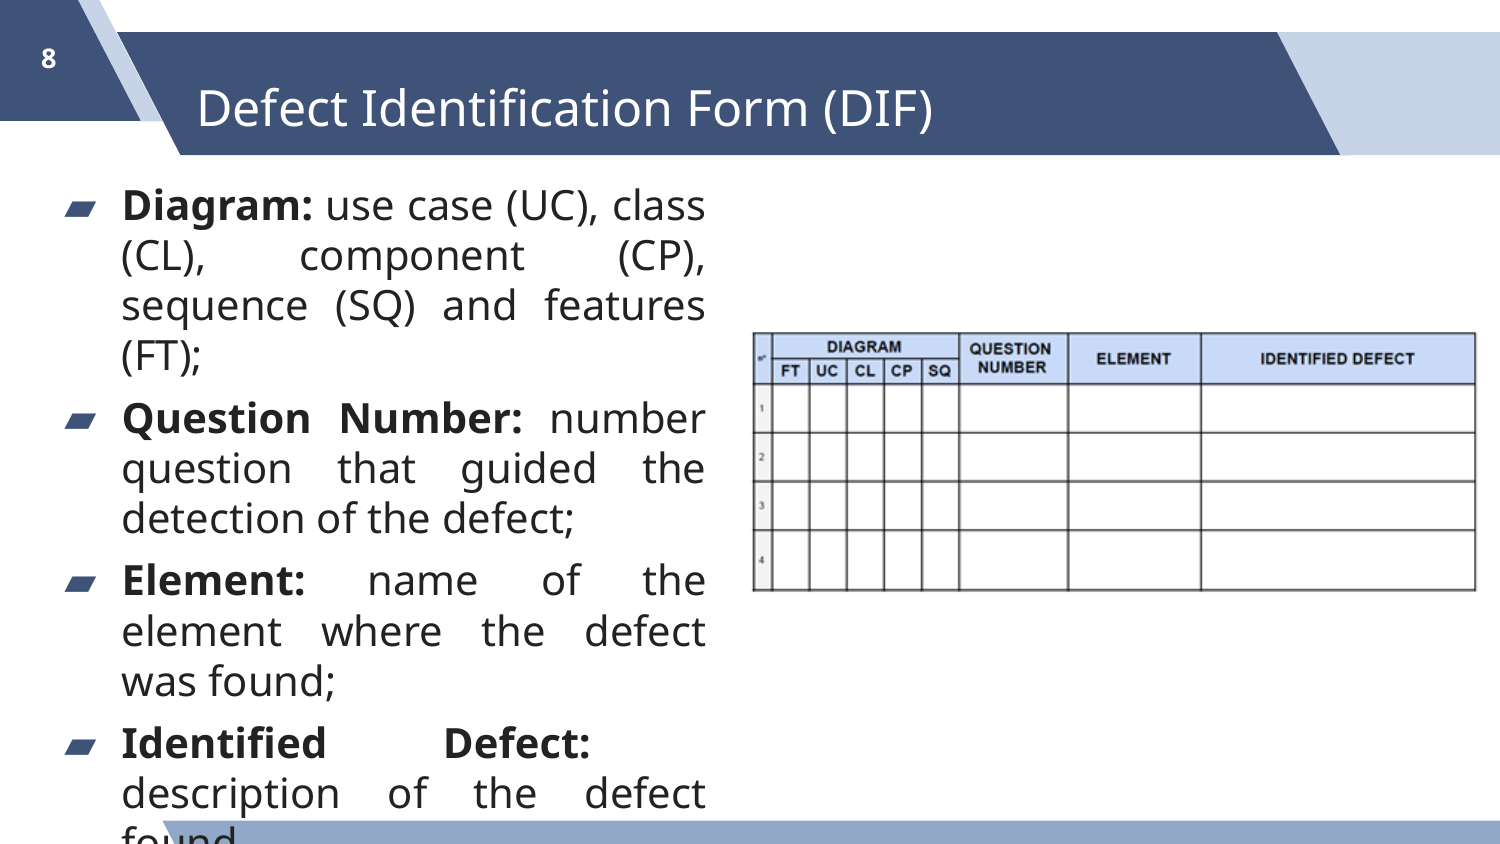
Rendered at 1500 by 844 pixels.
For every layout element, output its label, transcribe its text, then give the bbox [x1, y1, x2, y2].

title Defect Identification Form (DIF) [181, 45, 1285, 169]
slide_number ‹#› [0, 0, 98, 121]
picture [749, 325, 1479, 601]
list Diagram: use case (UC), class (CL), component (CP), sequence (SQ) and features (FT); Question Number: number question that guided the detection of the defect; Element: name of the element where the defect was found; Identified Defect: description of the defect found. [31, 164, 722, 725]
